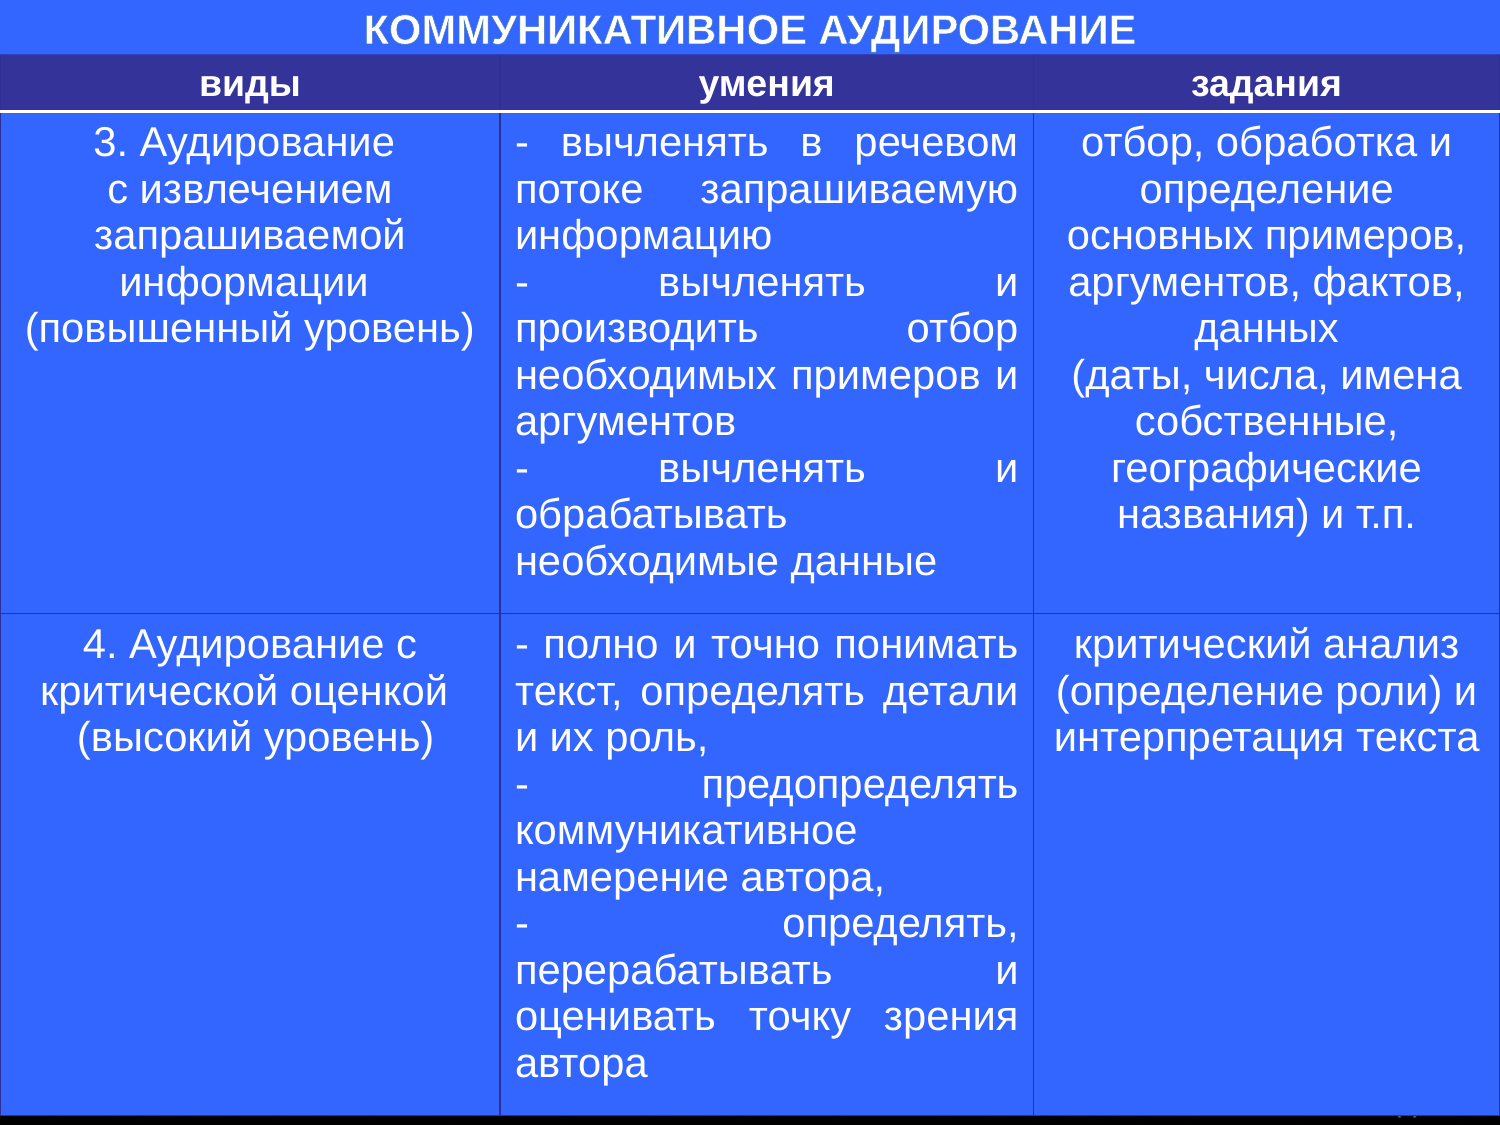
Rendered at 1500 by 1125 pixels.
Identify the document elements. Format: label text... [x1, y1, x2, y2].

table_cell 4. Аудирование с критической оценкой (высокий уровень) [1, 614, 499, 1115]
table_header виды [1, 55, 499, 110]
table_cell 3. Аудирование с извлечением запрашиваемой информации (повышенный уровень) [1, 113, 499, 613]
table_header задания [1034, 55, 1499, 110]
picture [0, 1116, 1500, 1125]
table_cell отбор, обработка и определение основных примеров, аргументов, фактов, данных (даты, числа, имена собственные, географические названия) и т.п. [1034, 113, 1499, 613]
table_cell - вычленять в речевом потоке запрашиваемую информацию - вычленять и производить отбор необходимых примеров и аргументов - вычленять и обрабатывать необходимые данные [501, 113, 1033, 613]
table_cell критический анализ (определение роли) и интерпретация текста [1034, 614, 1499, 1115]
text_box КОММУНИКАТИВНОЕ АУДИРОВАНИЕ [0, 0, 1500, 55]
table_cell - полно и точно понимать текст, определять детали и их роль, - предопределять коммуникативное намерение автора, - определять, перерабатывать и оценивать точку зрения автора [501, 614, 1033, 1115]
table_header умения [501, 55, 1033, 110]
